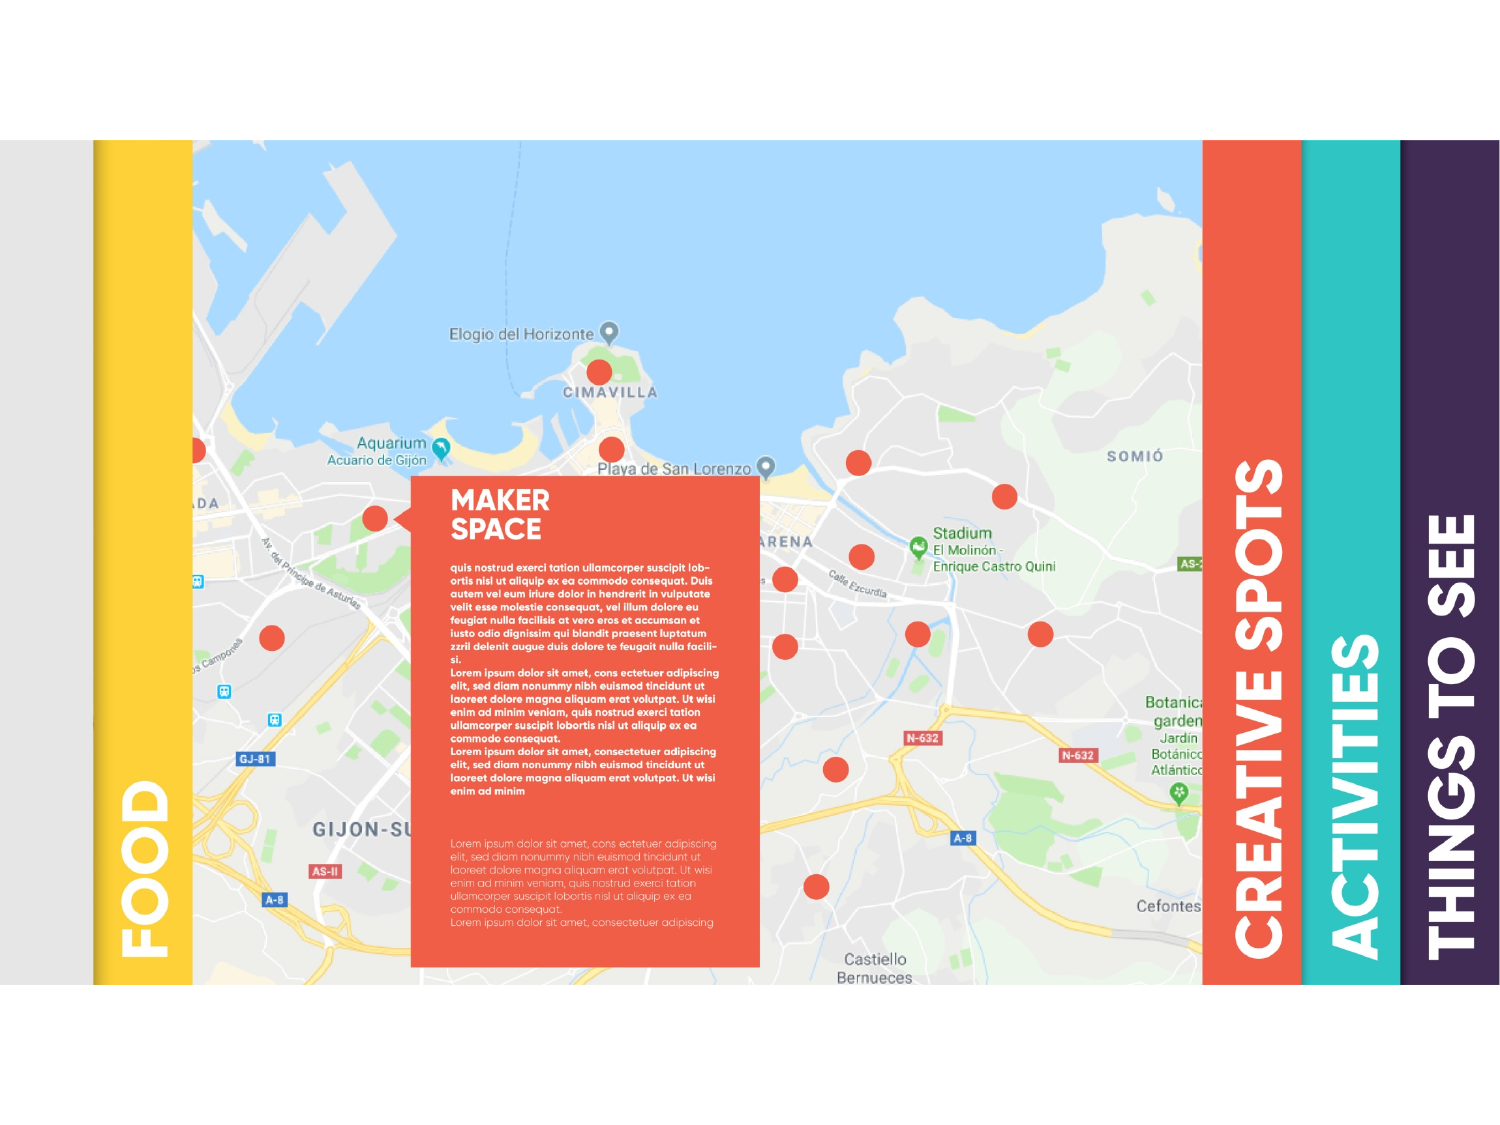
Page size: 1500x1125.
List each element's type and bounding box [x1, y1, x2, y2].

picture [0, 140, 1500, 985]
